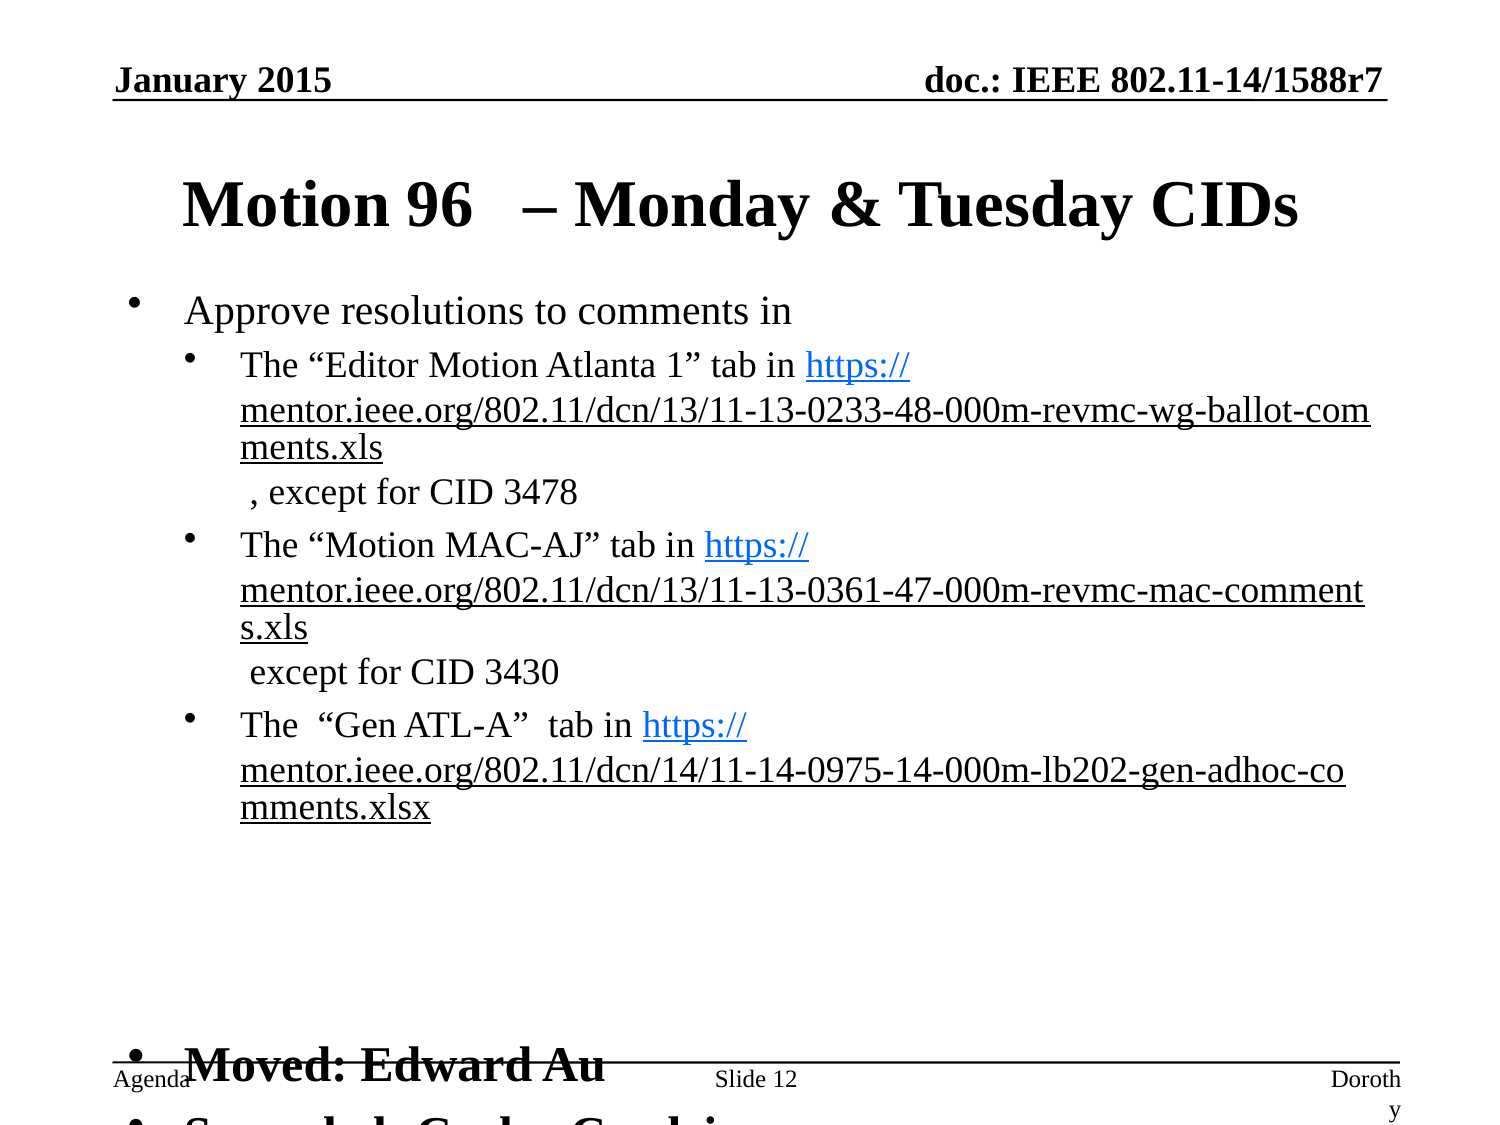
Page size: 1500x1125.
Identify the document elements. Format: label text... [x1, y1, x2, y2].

slide_number Slide 12 [712, 1062, 800, 1093]
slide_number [114, 54, 425, 100]
footer Dorothy Stanley, Aruba Networks [1325, 1062, 1402, 1093]
list Approve resolutions to comments in The “Editor Motion Atlanta 1” tab in https://mentor.ieee.org/802.11/dcn/13/11-13-0233-48-000m-revmc-wg-ballot-comments.xls , except for CID 3478 The “Motion MAC-AJ” tab in https://mentor.ieee.org/802.11/dcn/13/11-13-0361-47-000m-revmc-mac-comments.xls except for CID 3430 The “Gen ATL-A” tab in https://mentor.ieee.org/802.11/dcn/14/11-14-0975-14-000m-lb202-gen-adhoc-comments.xlsx Moved: Edward Au Seconded: Carlos Cardeiro Result: 16-0-1 [112, 275, 1388, 850]
title Motion 96 – Monday & Tuesday CIDs [112, 112, 1388, 275]
